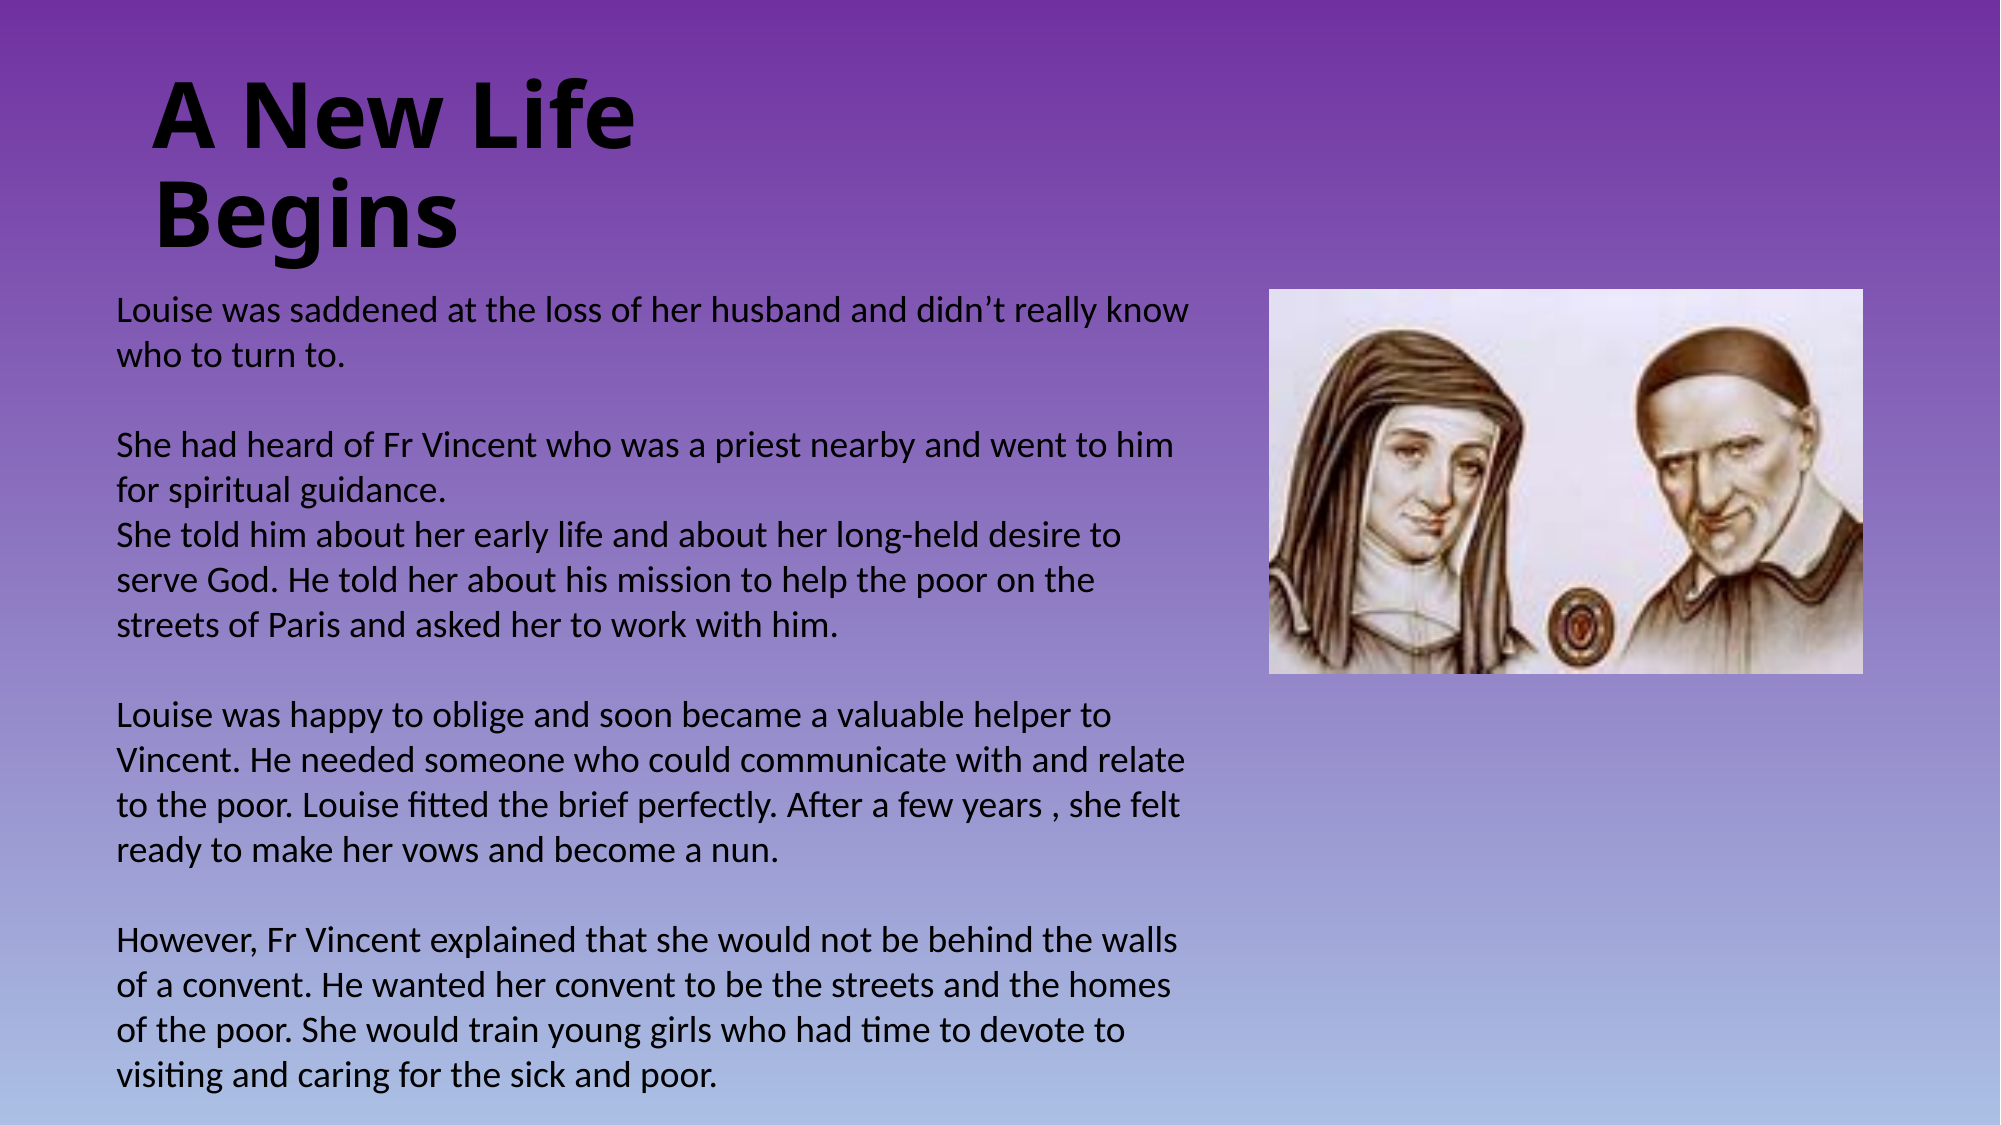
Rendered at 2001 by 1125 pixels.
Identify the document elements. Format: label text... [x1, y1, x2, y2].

picture [1269, 289, 1863, 674]
text_box Louise was saddened at the loss of her husband and didn’t really know who to turn to. She had heard of Fr Vincent who was a priest nearby and went to him for spiritual guidance. She told him about her early life and about her long-held desire to serve God. He told her about his mission to help the poor on the streets of Paris and asked her to work with him. Louise was happy to oblige and soon became a valuable helper to Vincent. He needed someone who could communicate with and relate to the poor. Louise fitted the brief perfectly. After a few years , she felt ready to make her vows and become a nun. However, Fr Vincent explained that she would not be behind the walls of a convent. He wanted her convent to be the streets and the homes of the poor. She would train young girls who had time to devote to visiting and caring for the sick and poor. [101, 277, 1217, 1102]
title A New Life Begins [137, 59, 838, 277]
